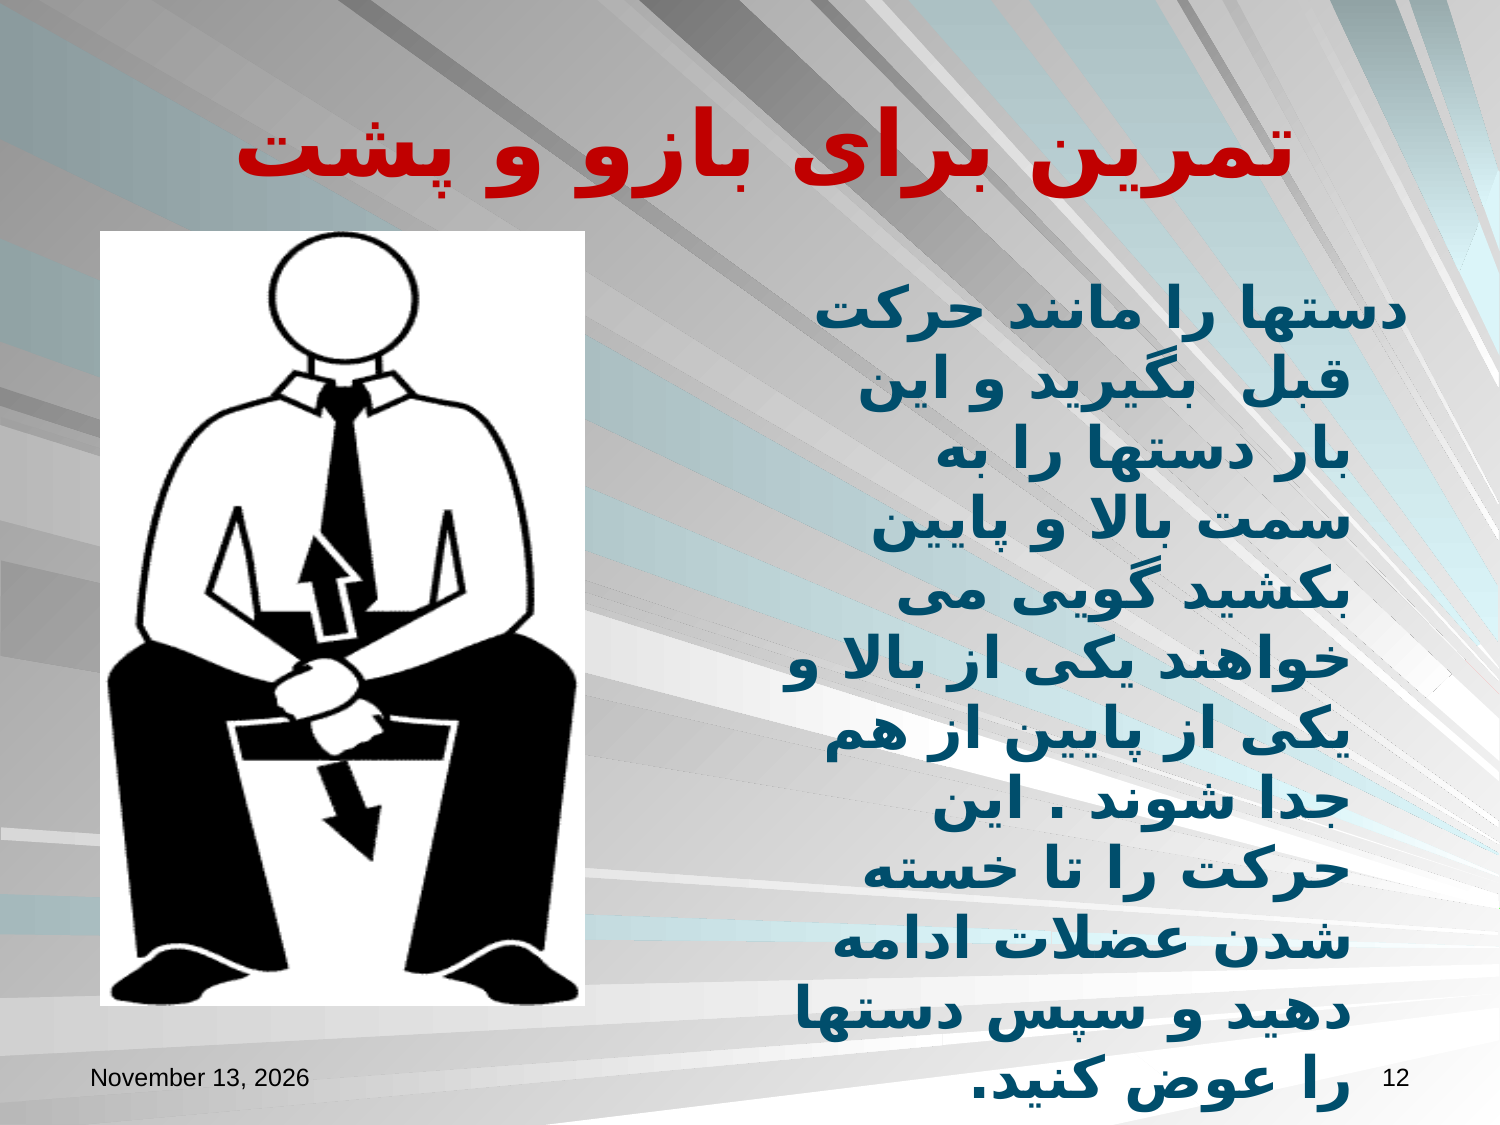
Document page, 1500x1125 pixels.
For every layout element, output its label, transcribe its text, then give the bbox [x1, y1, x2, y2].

list دستها را مانند حرکت قبل بگیرید و این بار دستها را به سمت بالا و پایین بکشید گویی می خواهند یکی از بالا و یکی از پایین از هم جدا شوند . این حرکت را تا خسته شدن عضلات ادامه دهید و سپس دستها را عوض کنید. [762, 262, 1426, 1006]
title تمرین برای بازو و پشت [74, 45, 1426, 234]
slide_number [74, 1023, 426, 1100]
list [100, 231, 585, 1006]
slide_number 12 [1074, 1023, 1426, 1100]
